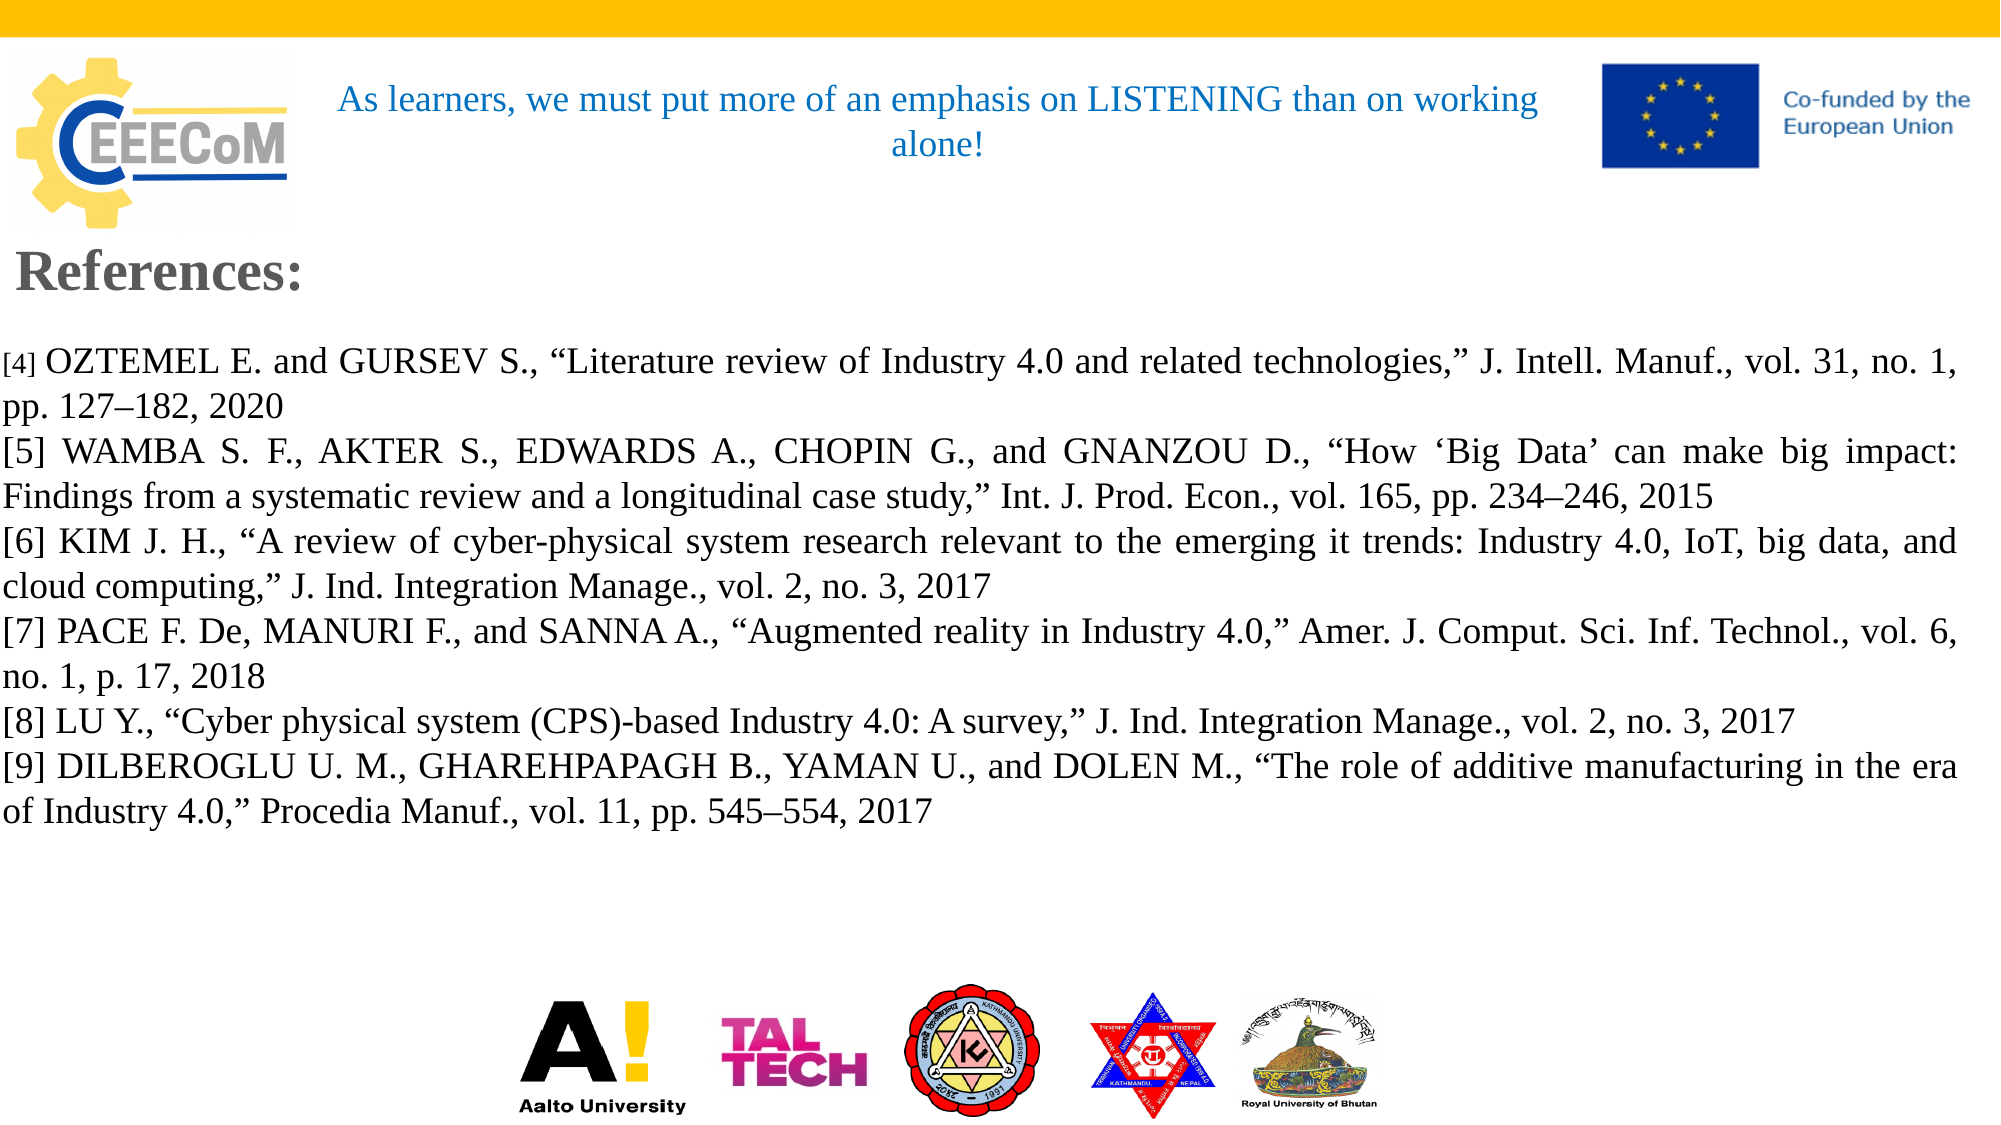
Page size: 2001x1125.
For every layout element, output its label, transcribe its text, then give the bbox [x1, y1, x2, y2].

text_box [4] OZTEMEL E. and GURSEV S., “Literature review of Industry 4.0 and related technologies,” J. Intell. Manuf., vol. 31, no. 1, pp. 127–182, 2020 [5] WAMBA S. F., AKTER S., EDWARDS A., CHOPIN G., and GNANZOU D., “How ‘Big Data’ can make big impact: Findings from a systematic review and a longitudinal case study,” Int. J. Prod. Econ., vol. 165, pp. 234–246, 2015 [6] KIM J. H., “A review of cyber-physical system research relevant to the emerging it trends: Industry 4.0, IoT, big data, and cloud computing,” J. Ind. Integration Manage., vol. 2, no. 3, 2017 [7] PACE F. De, MANURI F., and SANNA A., “Augmented reality in Industry 4.0,” Amer. J. Comput. Sci. Inf. Technol., vol. 6, no. 1, p. 17, 2018 [8] LU Y., “Cyber physical system (CPS)-based Industry 4.0: A survey,” J. Ind. Integration Manage., vol. 2, no. 3, 2017 [9] DILBEROGLU U. M., GHAREHPAPAGH B., YAMAN U., and DOLEN M., “The role of additive manufacturing in the era of Industry 4.0,” Procedia Manuf., vol. 11, pp. 545–554, 2017 [0, 328, 1975, 974]
list References: [0, 224, 2000, 975]
picture [512, 984, 1382, 1125]
title As learners, we must put more of an emphasis on LISTENING than on working alone! [312, 37, 1565, 201]
picture [1595, 46, 2000, 181]
picture [11, 50, 299, 224]
